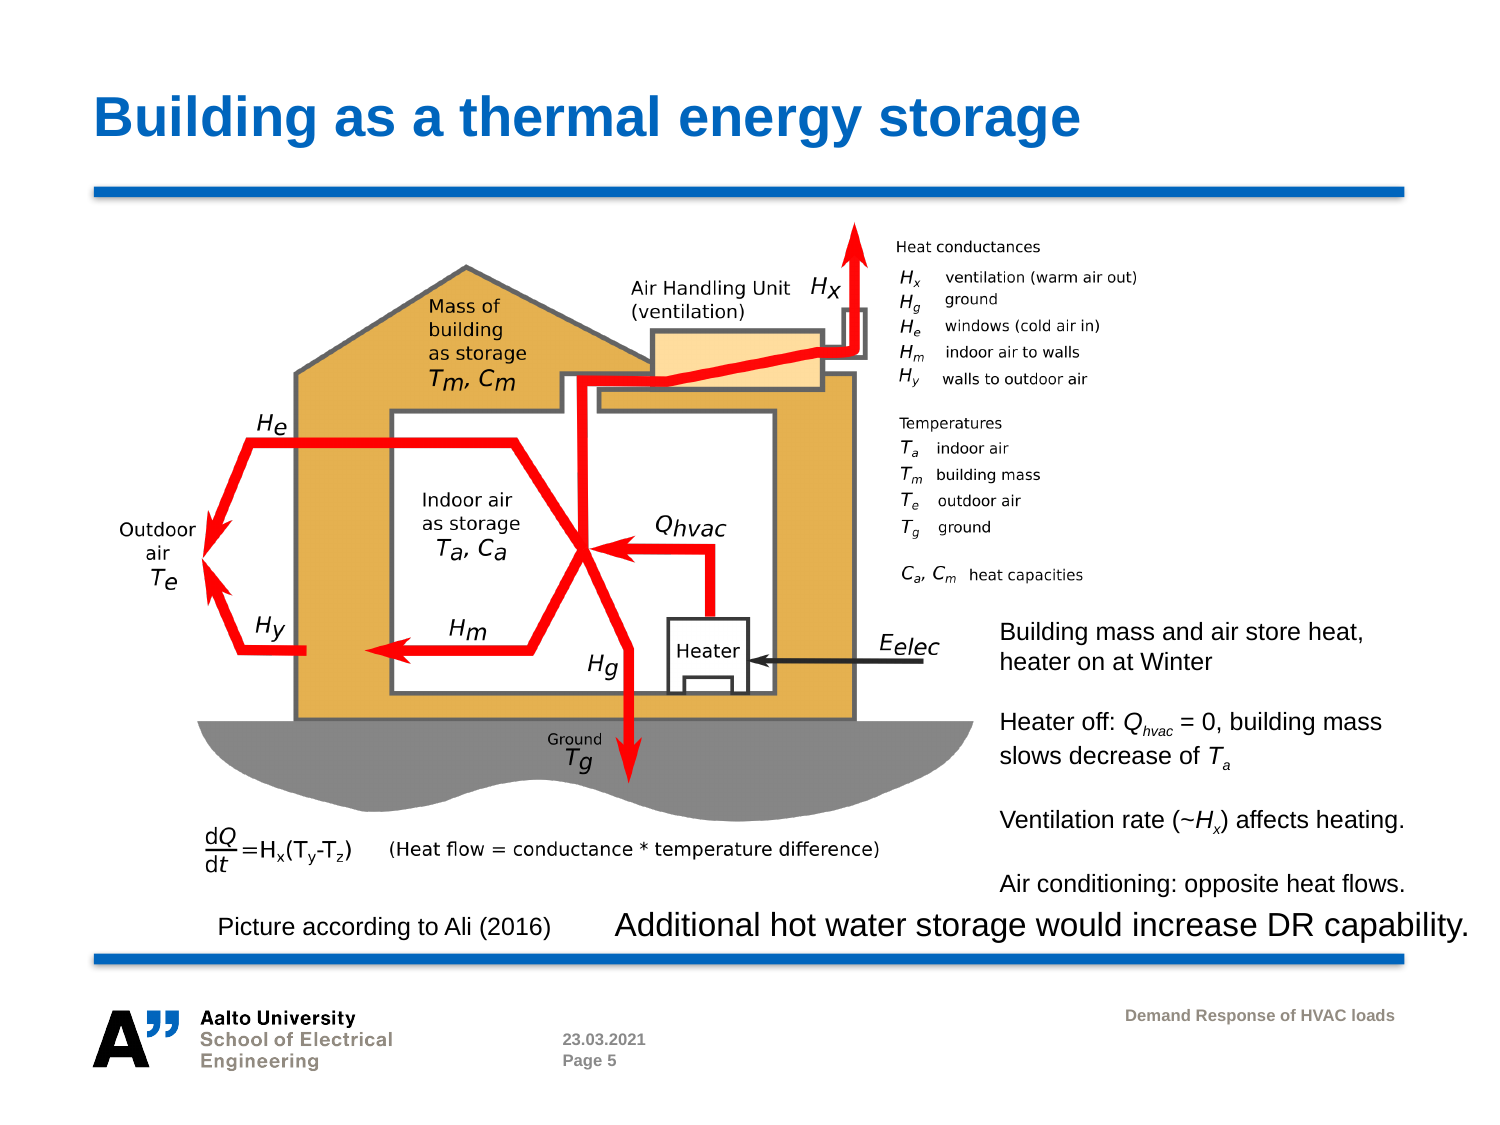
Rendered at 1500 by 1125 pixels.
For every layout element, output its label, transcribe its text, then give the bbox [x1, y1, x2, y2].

text_box Building mass and air store heat, heater on at Winter Heater off: Qhvac = 0, building mass slows decrease of Ta Ventilation rate (~Hx) affects heating. Air conditioning: opposite heat flows. [984, 608, 1435, 895]
slide_number Page 5 [562, 1050, 816, 1071]
picture [120, 216, 1137, 885]
list Demand Response of HVAC loads [1125, 1008, 1405, 1071]
picture [35, 953, 449, 1125]
title Building as a thermal energy storage [93, 80, 1369, 228]
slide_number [562, 1029, 816, 1050]
text_box Picture according to Ali (2016) [202, 902, 599, 948]
text_box Additional hot water storage would increase DR capability. [599, 895, 1500, 951]
